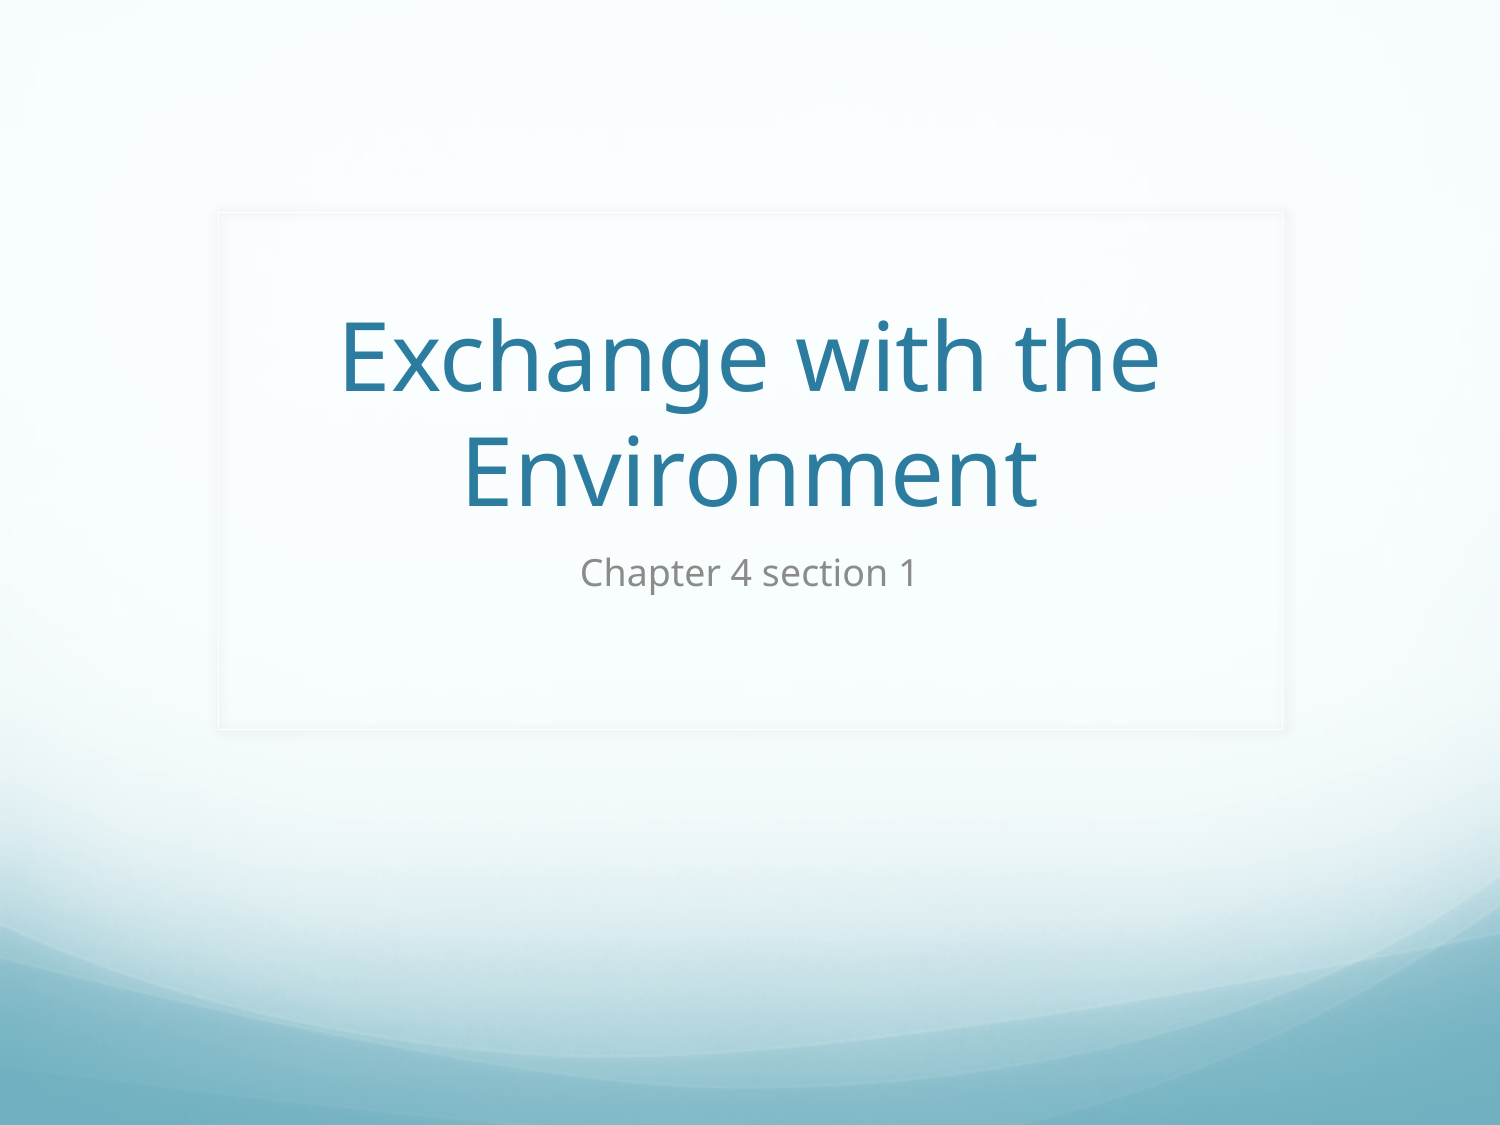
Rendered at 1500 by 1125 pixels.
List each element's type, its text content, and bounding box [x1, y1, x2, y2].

subtitle Chapter 4 section 1 [217, 541, 1283, 692]
title Exchange with the Environment [217, 249, 1283, 533]
